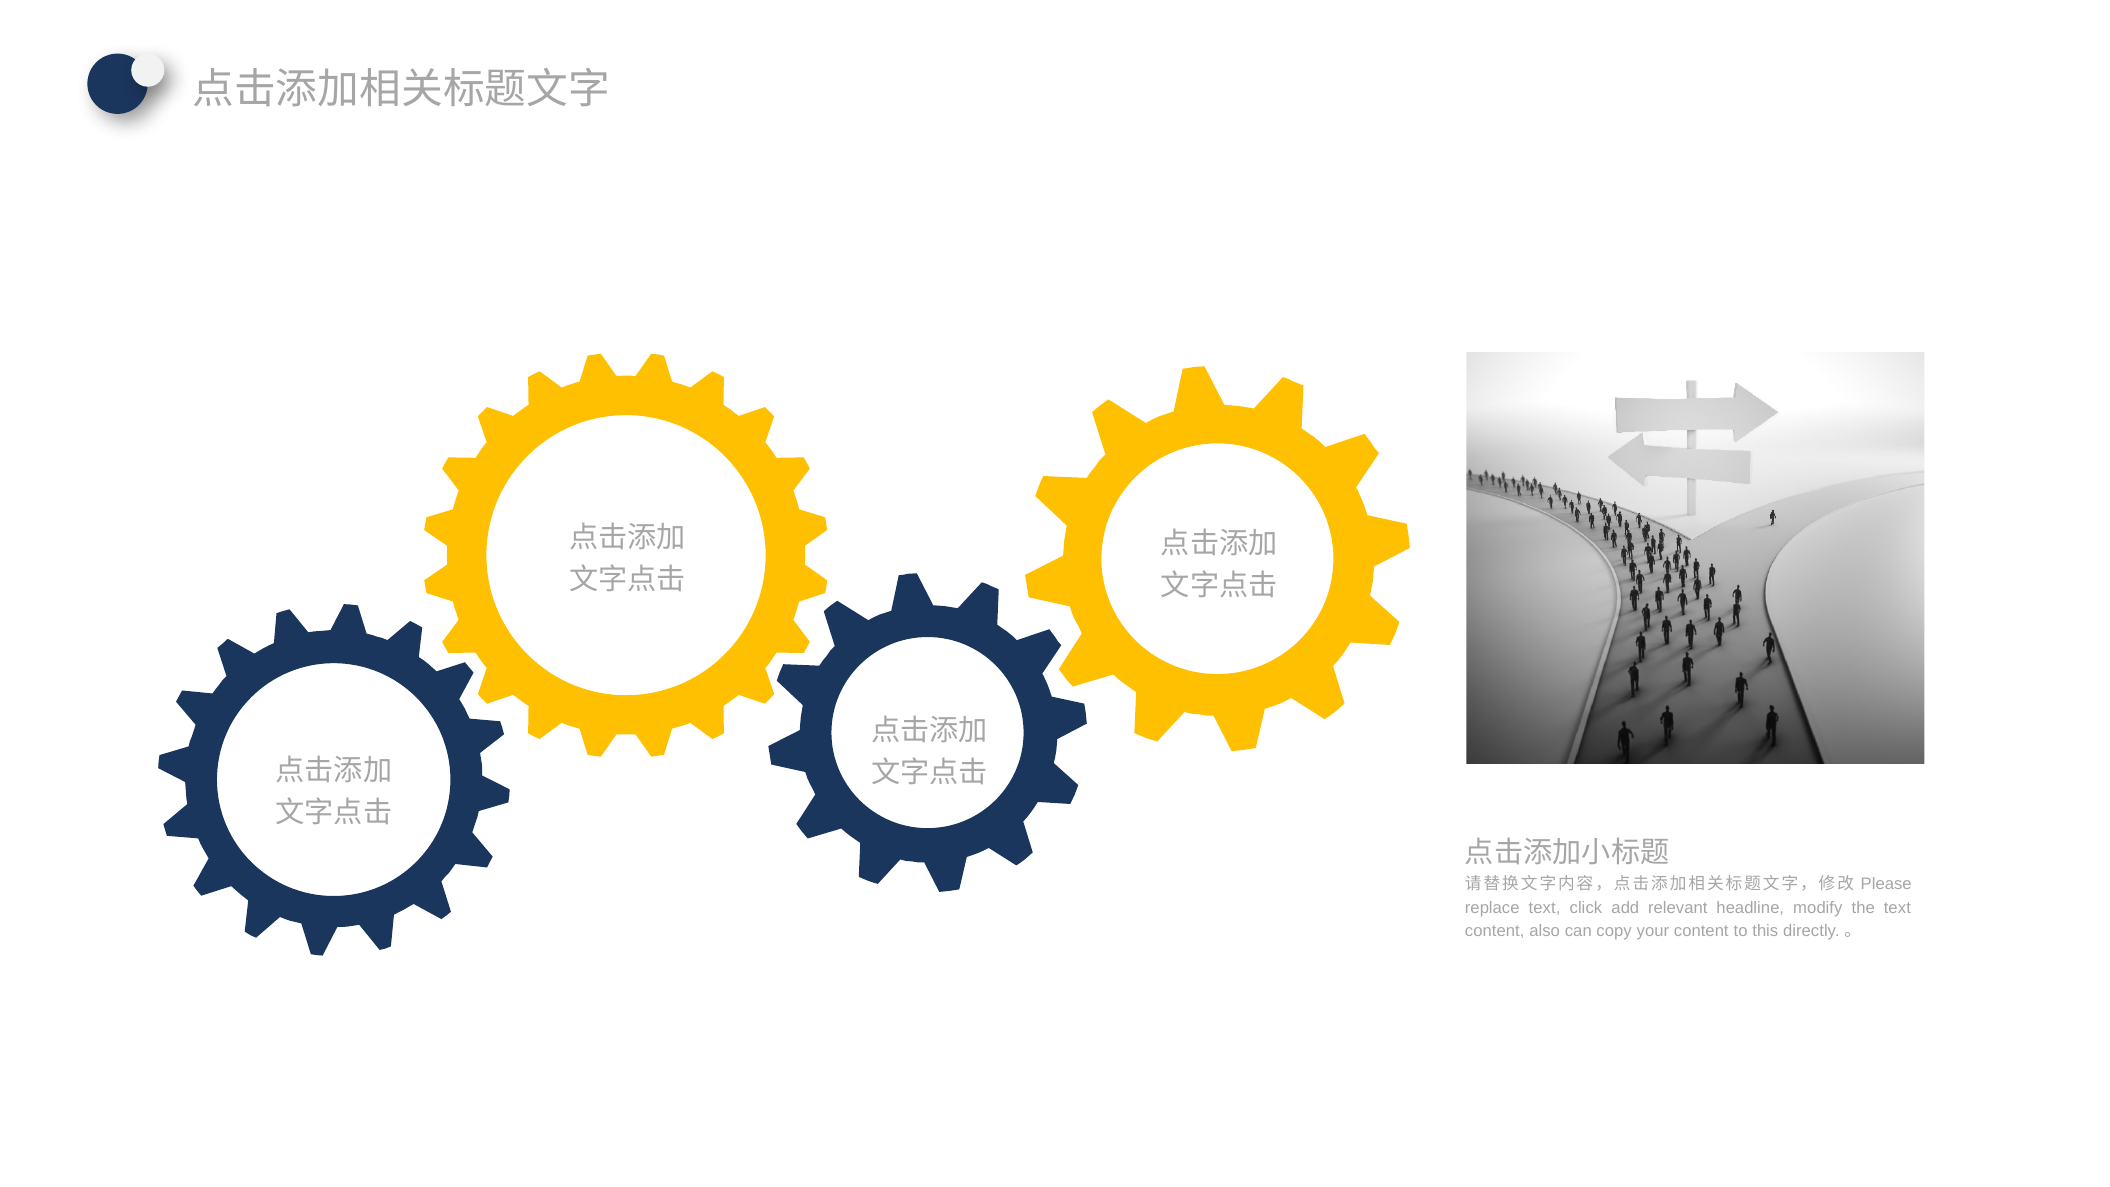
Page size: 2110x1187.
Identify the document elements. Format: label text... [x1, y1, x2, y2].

text_box 点击添加 文字点击 [552, 503, 703, 604]
text_box 点击添加相关标题文字 [176, 53, 680, 114]
text_box [1025, 366, 1410, 752]
text_box [768, 573, 1087, 892]
text_box 点击添加 文字点击 [1102, 509, 1333, 609]
text_box [1465, 351, 1925, 764]
text_box 点击添加 文字点击 [236, 736, 431, 837]
text_box [158, 604, 510, 956]
text_box [424, 353, 828, 757]
text_box 点击添加 文字点击 [832, 696, 1023, 796]
text_box [86, 52, 142, 115]
text_box [130, 52, 166, 88]
text_box 点击添加小标题 请替换文字内容，点击添加相关标题文字，修改Please replace text, click add relevant headline, modify the text content, also can copy your content to this directly.。 [1449, 818, 1928, 949]
